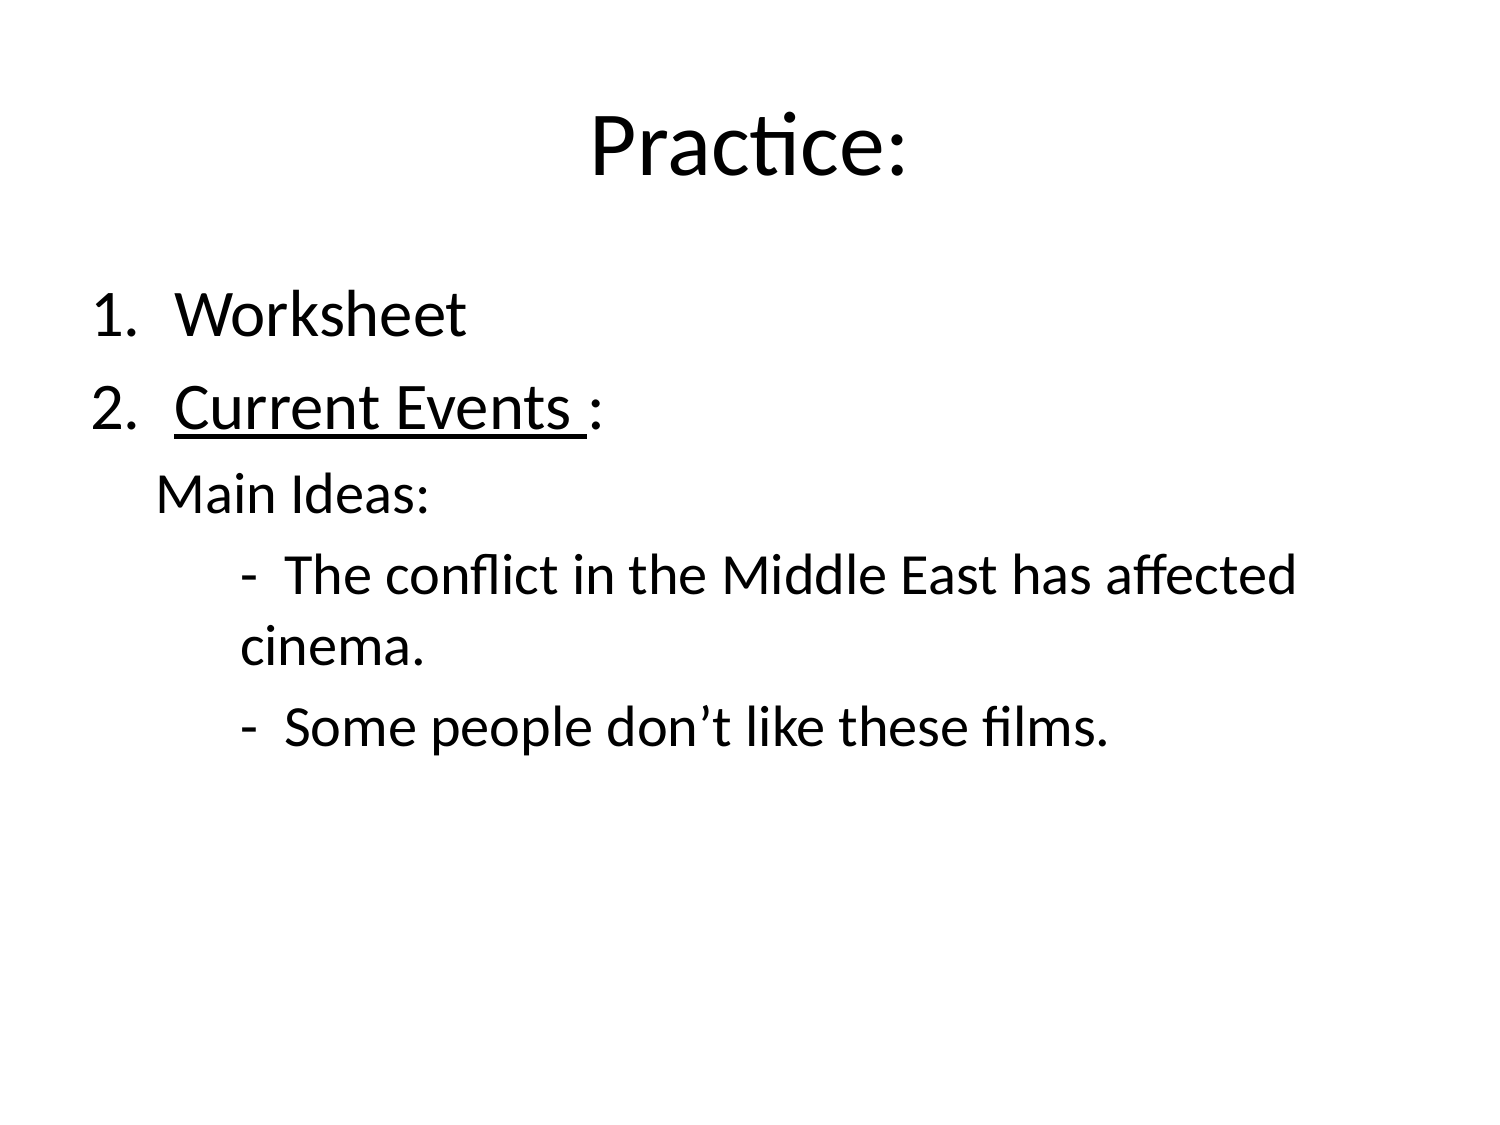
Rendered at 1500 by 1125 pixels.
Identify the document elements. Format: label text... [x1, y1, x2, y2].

title Practice: [75, 45, 1425, 233]
list Worksheet Current Events : Main Ideas: - The conflict in the Middle East has affected cinema. - Some people don’t like these films. [75, 262, 1425, 1005]
